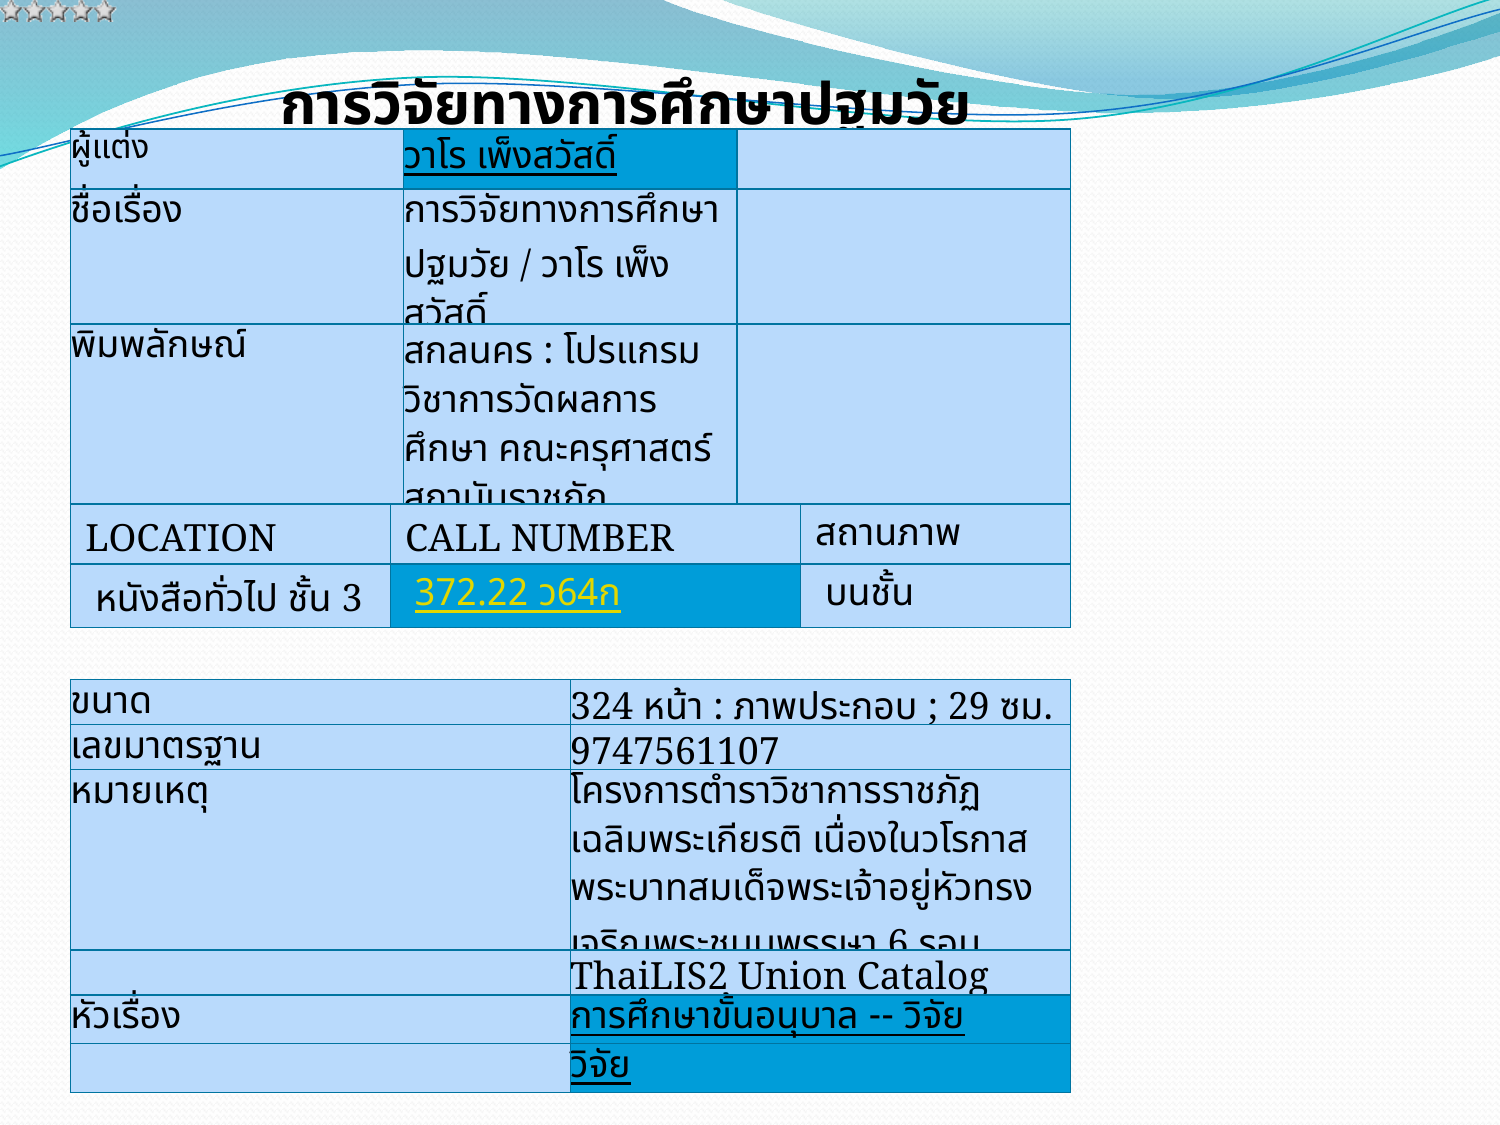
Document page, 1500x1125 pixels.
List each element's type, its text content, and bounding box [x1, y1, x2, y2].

table_header สถานภาพ [801, 505, 1070, 563]
table_header วาโร เพ็งสวัสดิ์ [404, 130, 736, 188]
table_cell หนังสือทั่วไป ชั้น 3 [71, 565, 390, 627]
table_cell เลขมาตรฐาน [71, 725, 570, 769]
table_cell 9747561107 [571, 725, 1070, 769]
table_cell [738, 190, 1070, 323]
table_cell [71, 951, 570, 994]
table_header 324 หน้า : ภาพประกอบ ; 29 ซม. [571, 680, 1070, 724]
table_cell หัวเรื่อง [71, 996, 570, 1043]
table_header ผู้แต่ง [71, 130, 403, 188]
table_cell การศึกษาขั้นอนุบาล -- วิจัย [571, 996, 1070, 1043]
table_cell การวิจัยทางการศึกษาปฐมวัย / วาโร เพ็งสวัสดิ์ [404, 190, 736, 323]
picture [0, 0, 118, 22]
table_header CALL NUMBER [391, 505, 800, 563]
table_cell [738, 325, 1070, 503]
table_cell โครงการตำราวิชาการราชภัฏเฉลิมพระเกียรติ เนื่องในวโรกาสพระบาทสมเด็จพระเจ้าอยู่หัวทรงเจริญพระชนมพรรษา 6 รอบ [571, 770, 1070, 949]
table_cell ThaiLIS2 Union Catalog [571, 951, 1070, 994]
table_cell พิมพลักษณ์ [71, 325, 403, 503]
table_cell [71, 1044, 570, 1092]
table_header [738, 130, 1070, 188]
table_cell หมายเหตุ [71, 770, 570, 949]
table_cell วิจัย [571, 1044, 1070, 1092]
table_cell ชื่อเรื่อง [71, 190, 403, 323]
table_cell สกลนคร : โปรแกรมวิชาการวัดผลการศึกษา คณะครุศาสตร์ สถาบันราชภัฏสกลนคร, 2542 [404, 325, 736, 503]
table_cell บนชั้น [801, 565, 1070, 627]
table_cell 372.22 ว64ก [391, 565, 800, 627]
table_header ขนาด [71, 680, 570, 724]
table_header LOCATION [71, 505, 390, 563]
text_box การวิจัยทางการศึกษาปฐมวัย [265, 58, 1003, 128]
